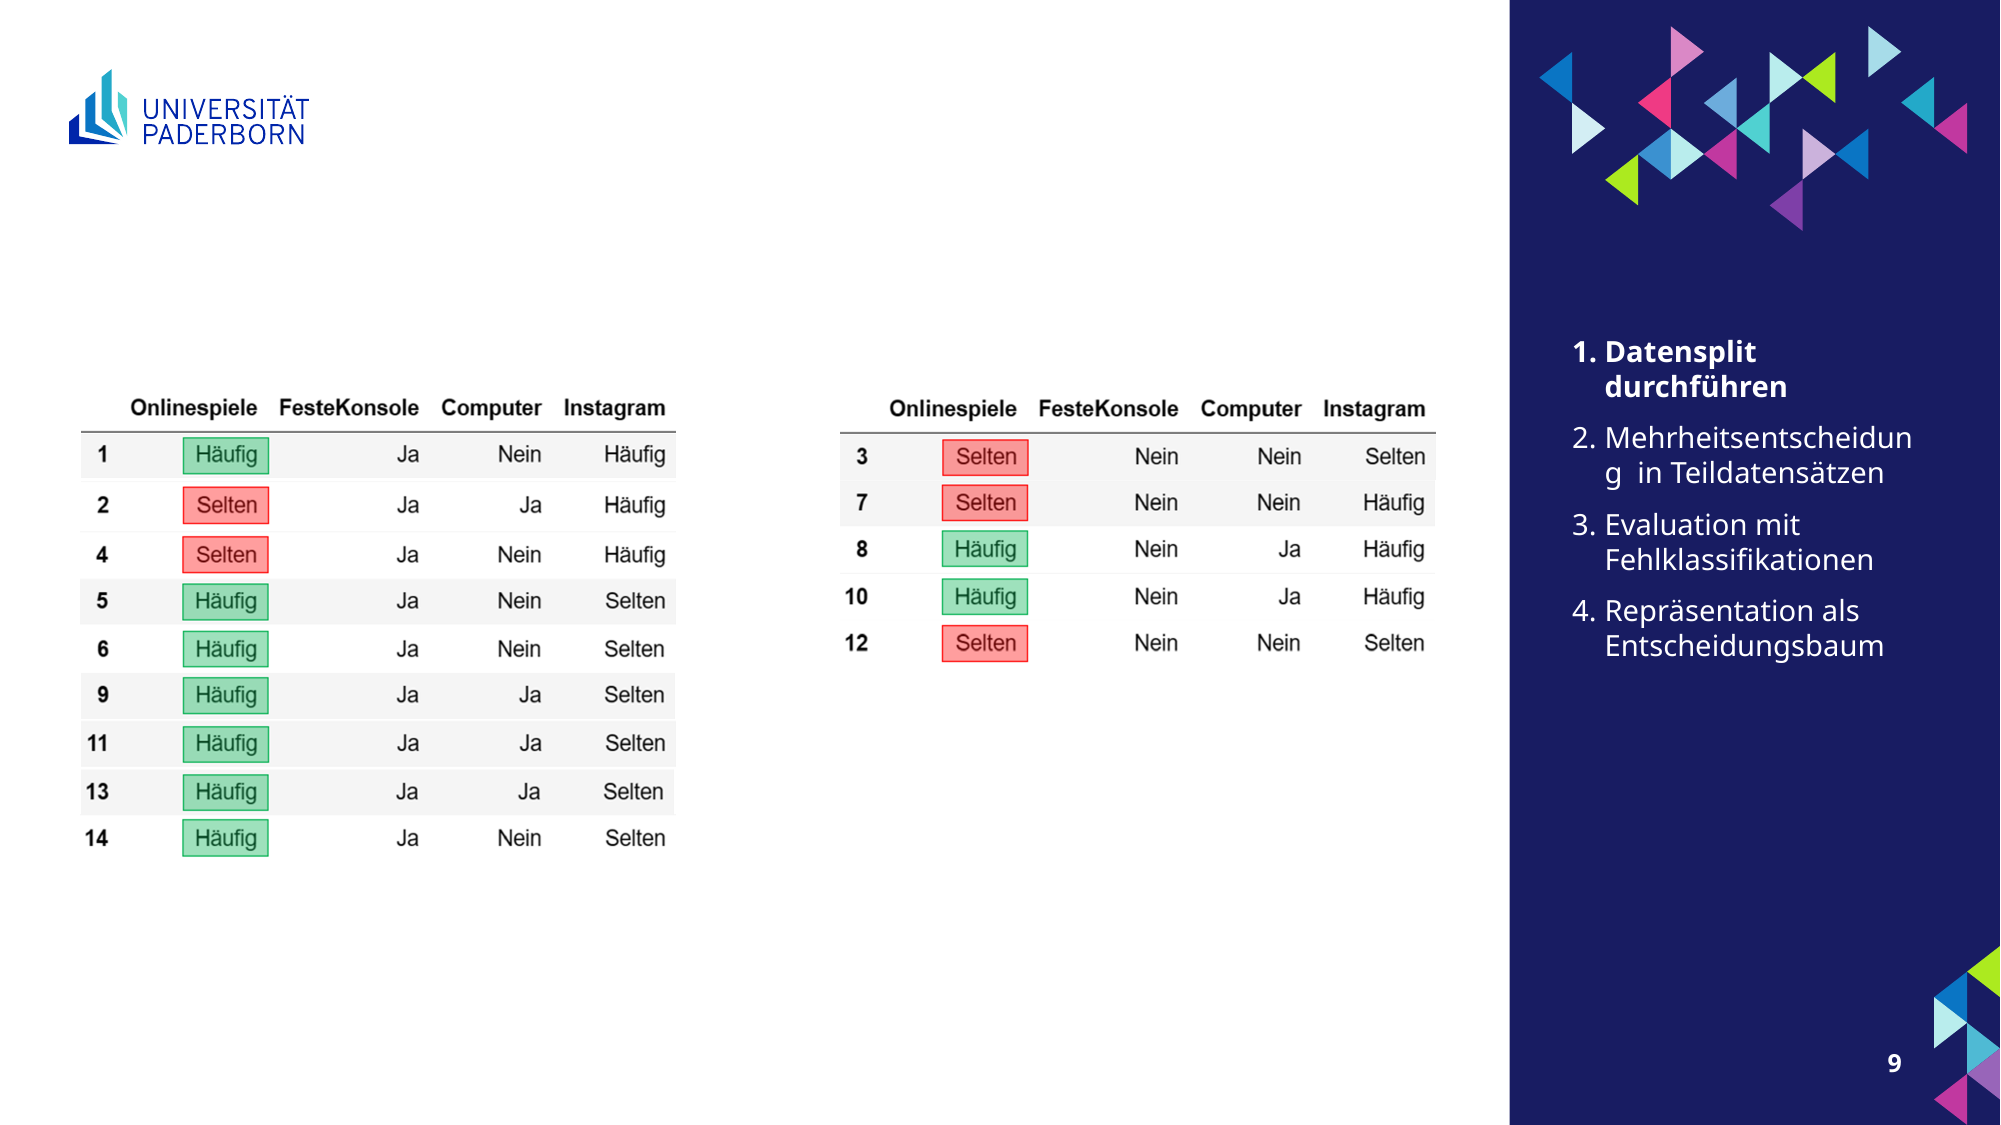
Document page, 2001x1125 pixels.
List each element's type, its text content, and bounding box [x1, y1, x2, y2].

picture [80, 626, 675, 719]
picture [81, 481, 676, 528]
picture [81, 390, 676, 478]
list Datensplit durchführen Mehrheitsentscheidung in Teildatensätzen Evaluation mit Fehlklassifikationen Repräsentation als Entscheidungsbaum [1572, 333, 1931, 988]
picture [80, 768, 676, 861]
slide_number 9 [1819, 1052, 1902, 1083]
picture [840, 391, 1436, 666]
picture [81, 720, 676, 767]
picture [80, 531, 676, 625]
